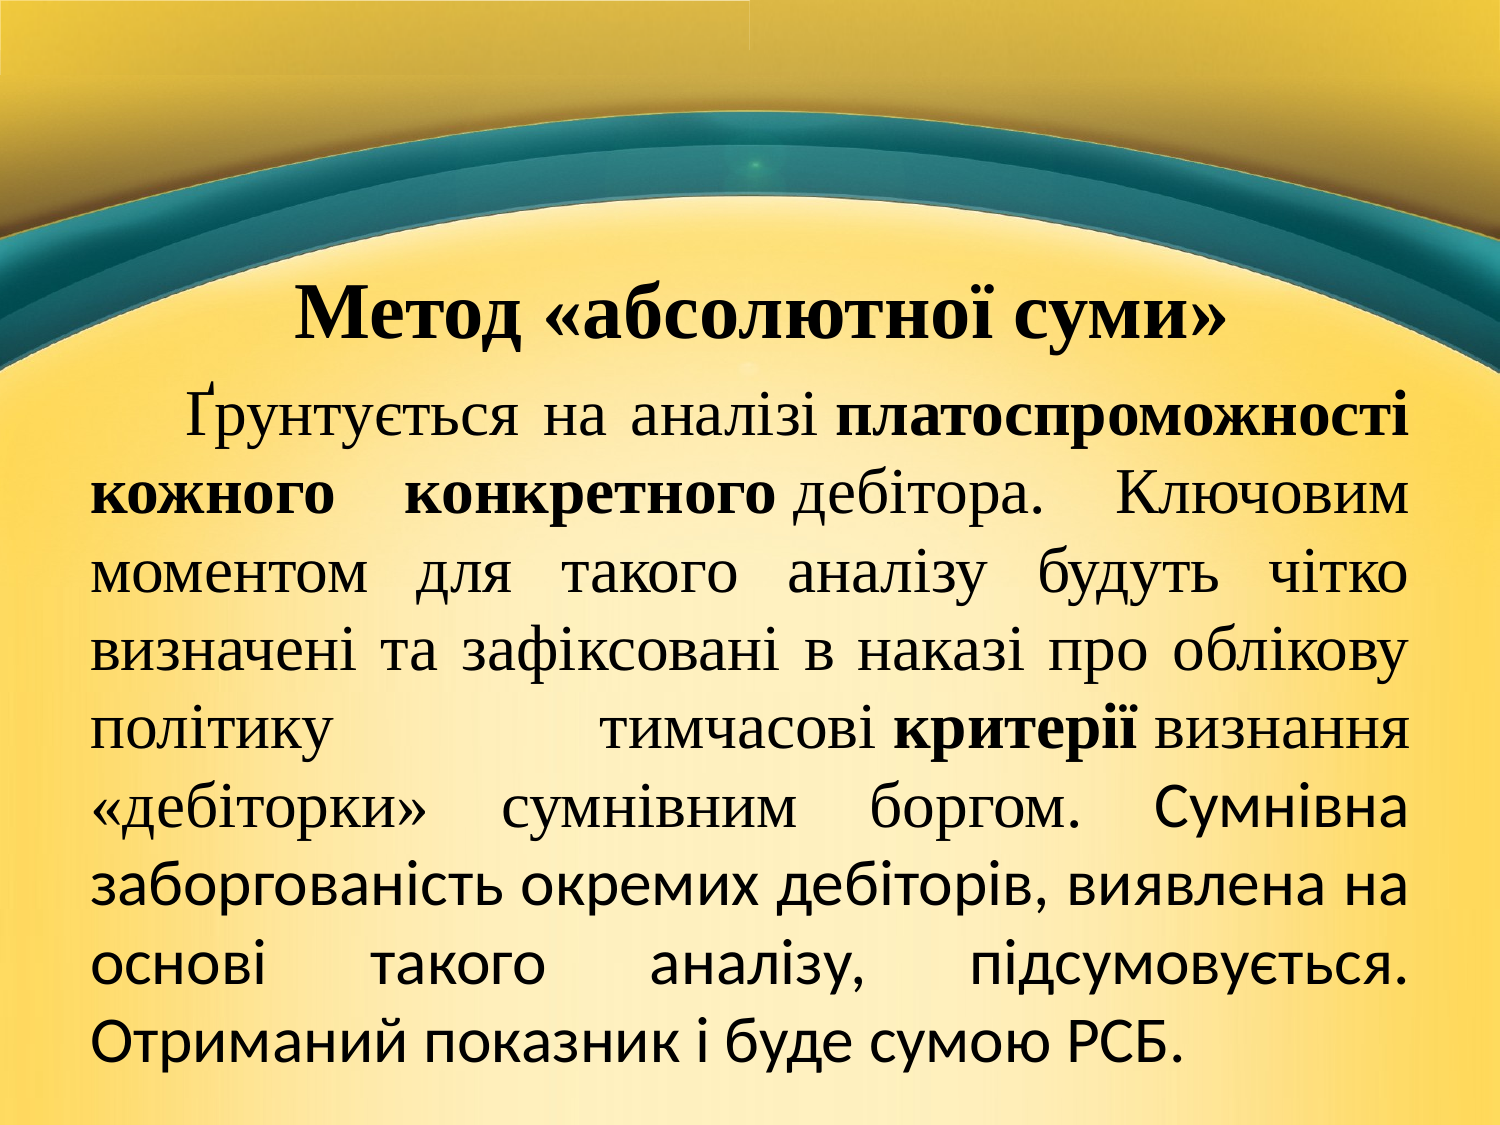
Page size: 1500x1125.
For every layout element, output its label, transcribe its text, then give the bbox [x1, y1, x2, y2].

picture [0, 0, 1500, 1125]
title Метод «абсолютної суми» [87, 249, 1438, 363]
list Ґрунтується на аналізі платоспроможності кожного конкретного дебітора. Ключовим моментом для такого аналізу будуть чітко визначені та зафіксовані в наказі про облікову політику тимчасові критерії визнання «дебіторки» сумнівним боргом. Сумнівна заборгованість окремих дебіторів, виявлена на основі такого аналізу, підсумовується. Отриманий показник і буде сумою РСБ. [75, 362, 1425, 1088]
